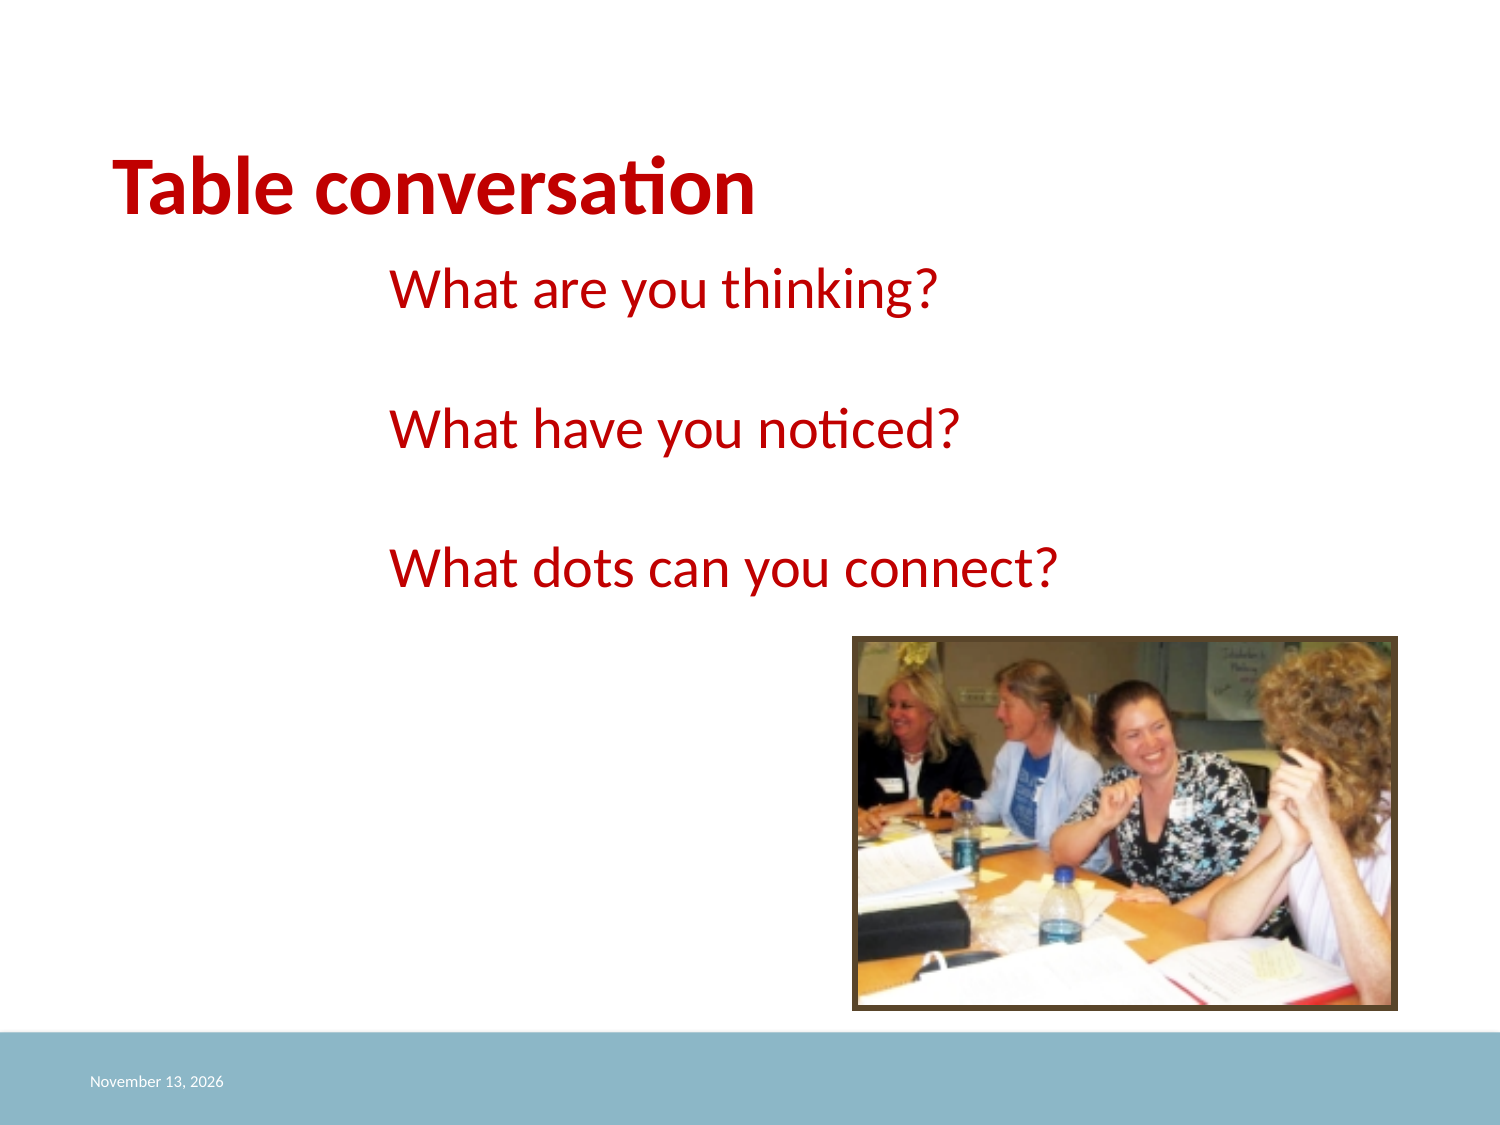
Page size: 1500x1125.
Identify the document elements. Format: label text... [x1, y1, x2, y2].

picture [858, 641, 1392, 1005]
text_box What are you thinking? What have you noticed? What dots can you connect? [374, 242, 1125, 677]
title Table conversation [112, 141, 1423, 234]
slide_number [75, 1051, 425, 1112]
